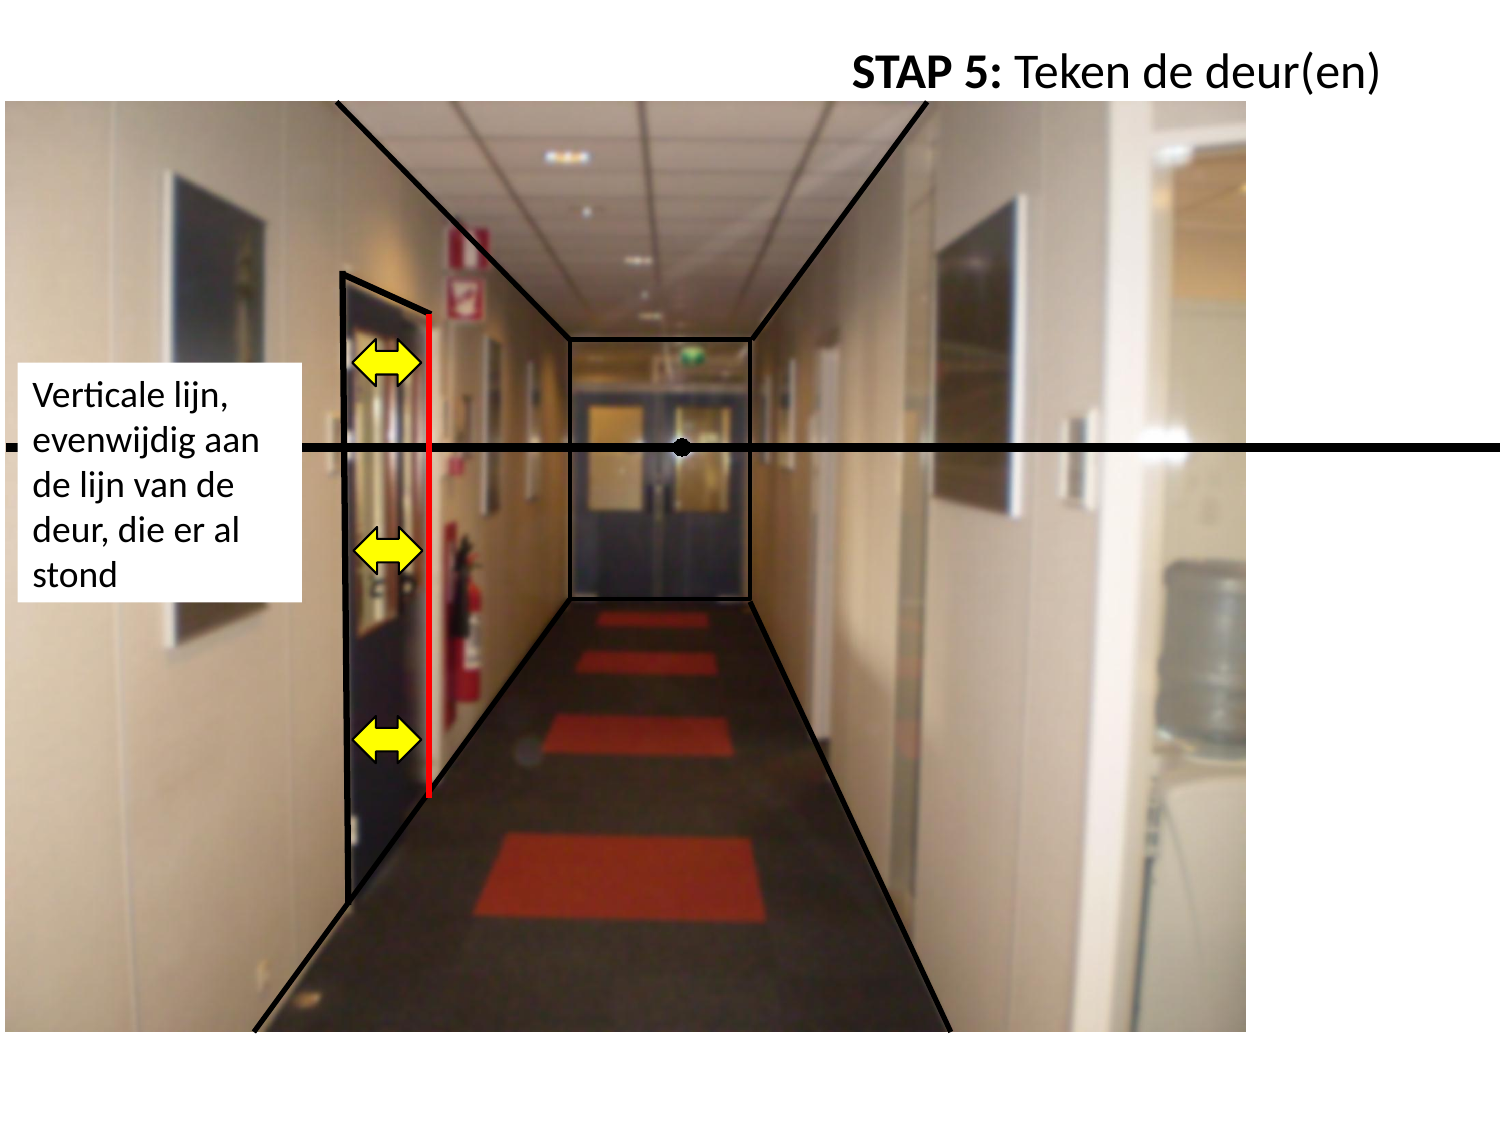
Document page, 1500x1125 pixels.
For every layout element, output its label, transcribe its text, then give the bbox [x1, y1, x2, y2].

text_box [751, 101, 928, 340]
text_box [342, 273, 432, 315]
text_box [342, 322, 349, 906]
picture [349, 340, 428, 447]
picture [430, 101, 1246, 447]
text_box STAP 5: Teken de deur(en) [761, 30, 1472, 106]
picture [4, 101, 342, 1033]
picture [430, 448, 1246, 1033]
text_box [749, 601, 951, 1033]
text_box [253, 599, 570, 1033]
picture [349, 448, 428, 599]
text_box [336, 101, 570, 340]
